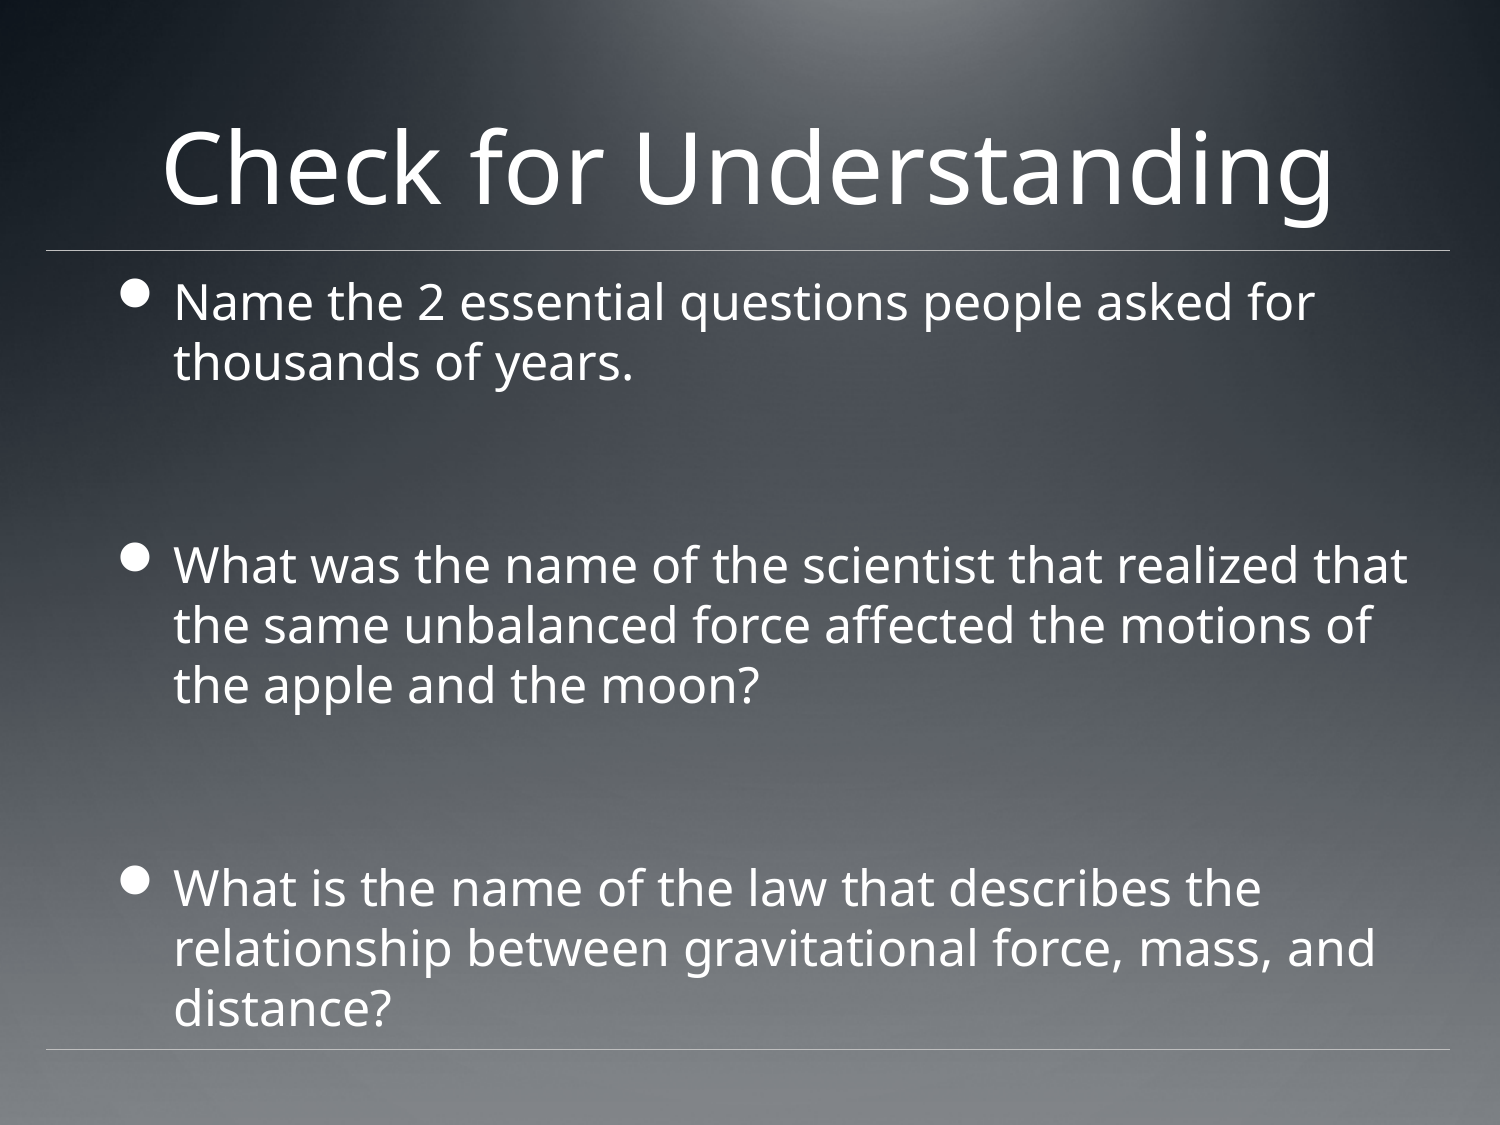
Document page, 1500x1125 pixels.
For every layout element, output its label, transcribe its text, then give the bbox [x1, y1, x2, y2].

list Name the 2 essential questions people asked for thousands of years. What was the name of the scientist that realized that the same unbalanced force affected the motions of the apple and the moon? What is the name of the law that describes the relationship between gravitational force, mass, and distance? [101, 262, 1444, 1125]
title Check for Understanding [105, 17, 1394, 233]
